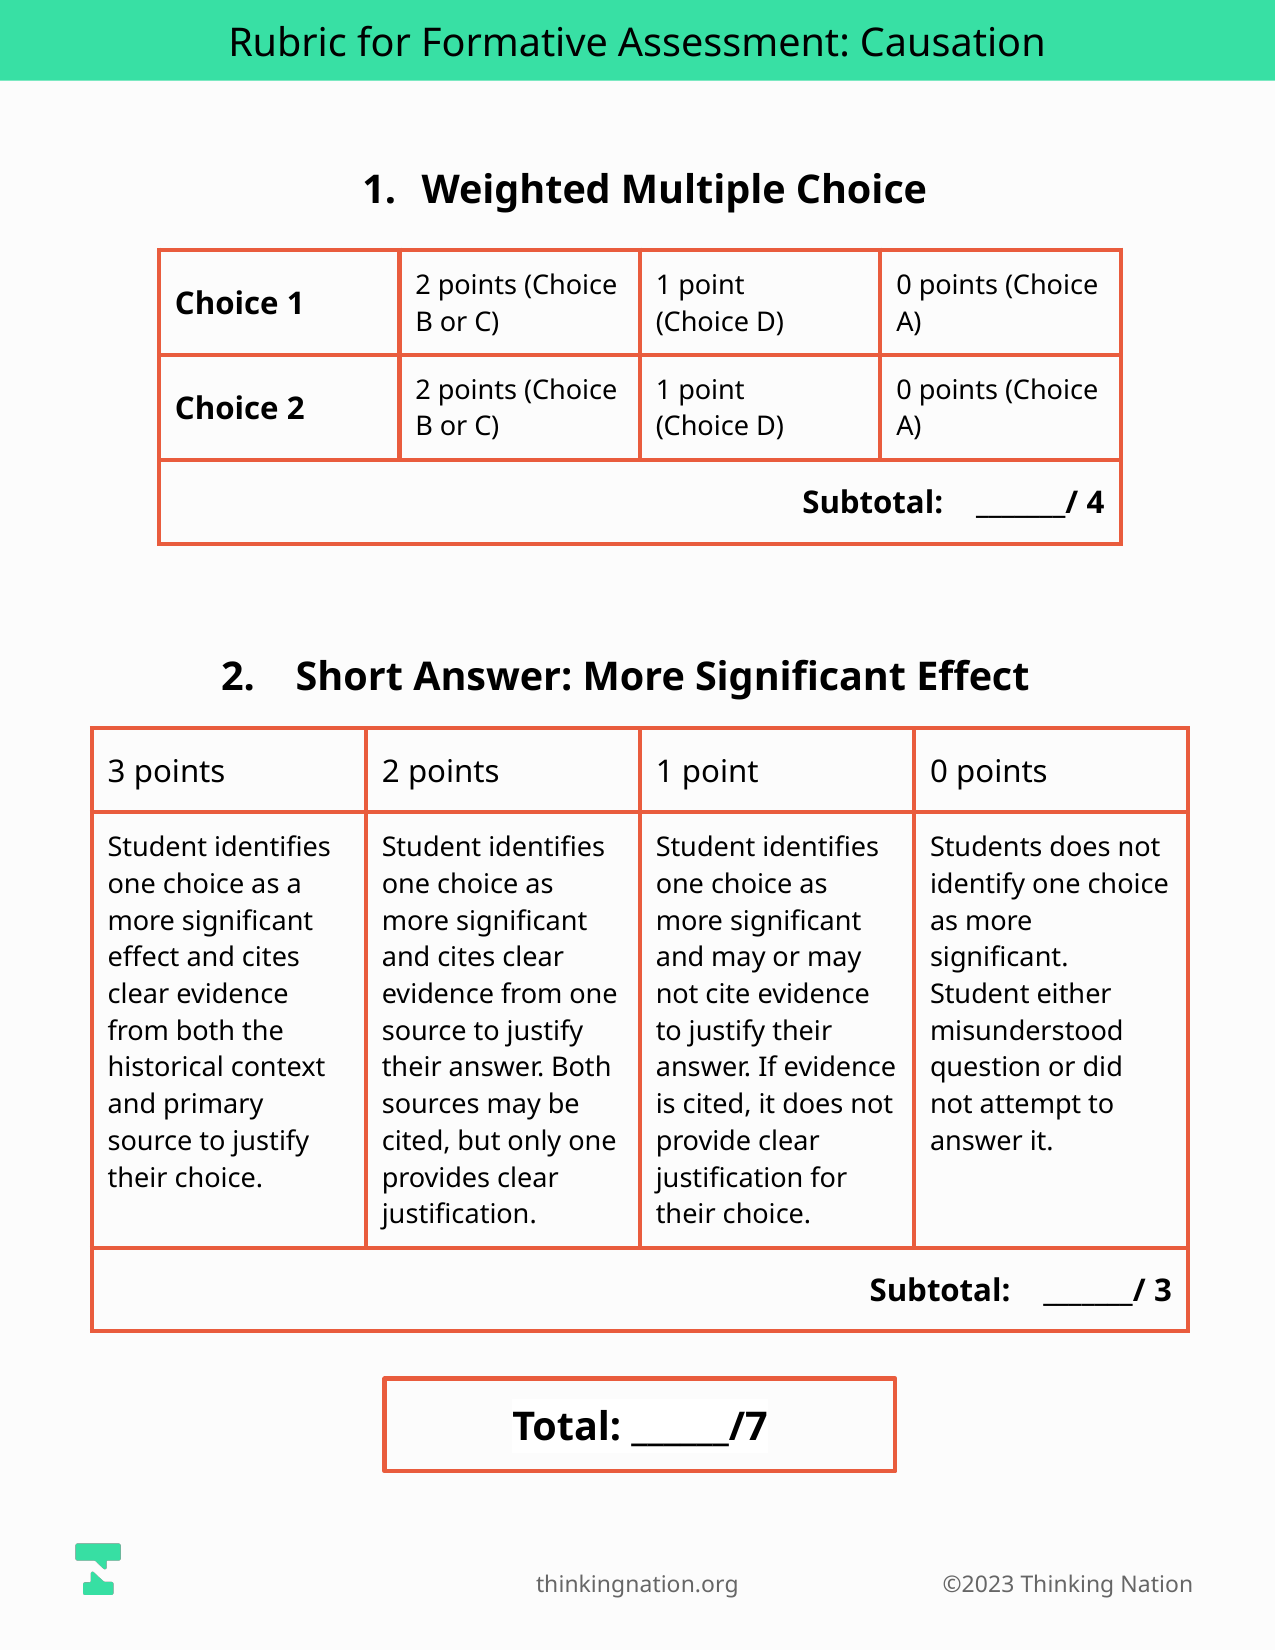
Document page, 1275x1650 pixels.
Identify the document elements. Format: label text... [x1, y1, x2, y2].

picture [62, 1533, 134, 1605]
table_cell 0 points (Choice A) [882, 357, 1119, 458]
table_header 2 points [368, 730, 638, 810]
table_header 3 points [94, 730, 364, 810]
table_cell Student identifies one choice as a more significant effect and cites clear evidence from both the historical context and primary source to justify their choice. [94, 814, 364, 1246]
table_header 1 point [642, 730, 912, 810]
table_cell Student identifies one choice as more significant and may or may not cite evidence to justify their answer. If evidence is cited, it does not provide clear justification for their choice. [642, 814, 912, 1246]
text_box Rubric for Formative Assessment: Causation [0, 0, 1275, 81]
table_header 0 points [916, 730, 1186, 810]
table_header 1 point (Choice D) [642, 252, 878, 353]
text_box 2. Short Answer: More Significant Effect [205, 634, 1075, 705]
table_cell Subtotal: _______/ 4 [161, 462, 1119, 542]
table_cell 1 point (Choice D) [642, 357, 878, 458]
text_box Weighted Multiple Choice [277, 147, 1003, 218]
table_header 0 points (Choice A) [882, 252, 1119, 353]
table_cell 2 points (Choice B or C) [402, 357, 638, 458]
table_header 2 points (Choice B or C) [402, 252, 638, 353]
text_box Total: ______/7 [384, 1378, 896, 1472]
table_cell Choice 2 [161, 357, 397, 458]
table_cell Subtotal: _______/ 3 [94, 1250, 1186, 1329]
text_box thinkingnation.org [486, 1553, 789, 1605]
table_cell Students does not identify one choice as more significant. Student either misunderstood question or did not attempt to answer it. [916, 814, 1186, 1246]
table_header Choice 1 [161, 252, 397, 353]
table_cell Student identifies one choice as more significant and cites clear evidence from one source to justify their answer. Both sources may be cited, but only one provides clear justification. [368, 814, 638, 1246]
text_box ©2023 Thinking Nation [907, 1553, 1210, 1605]
